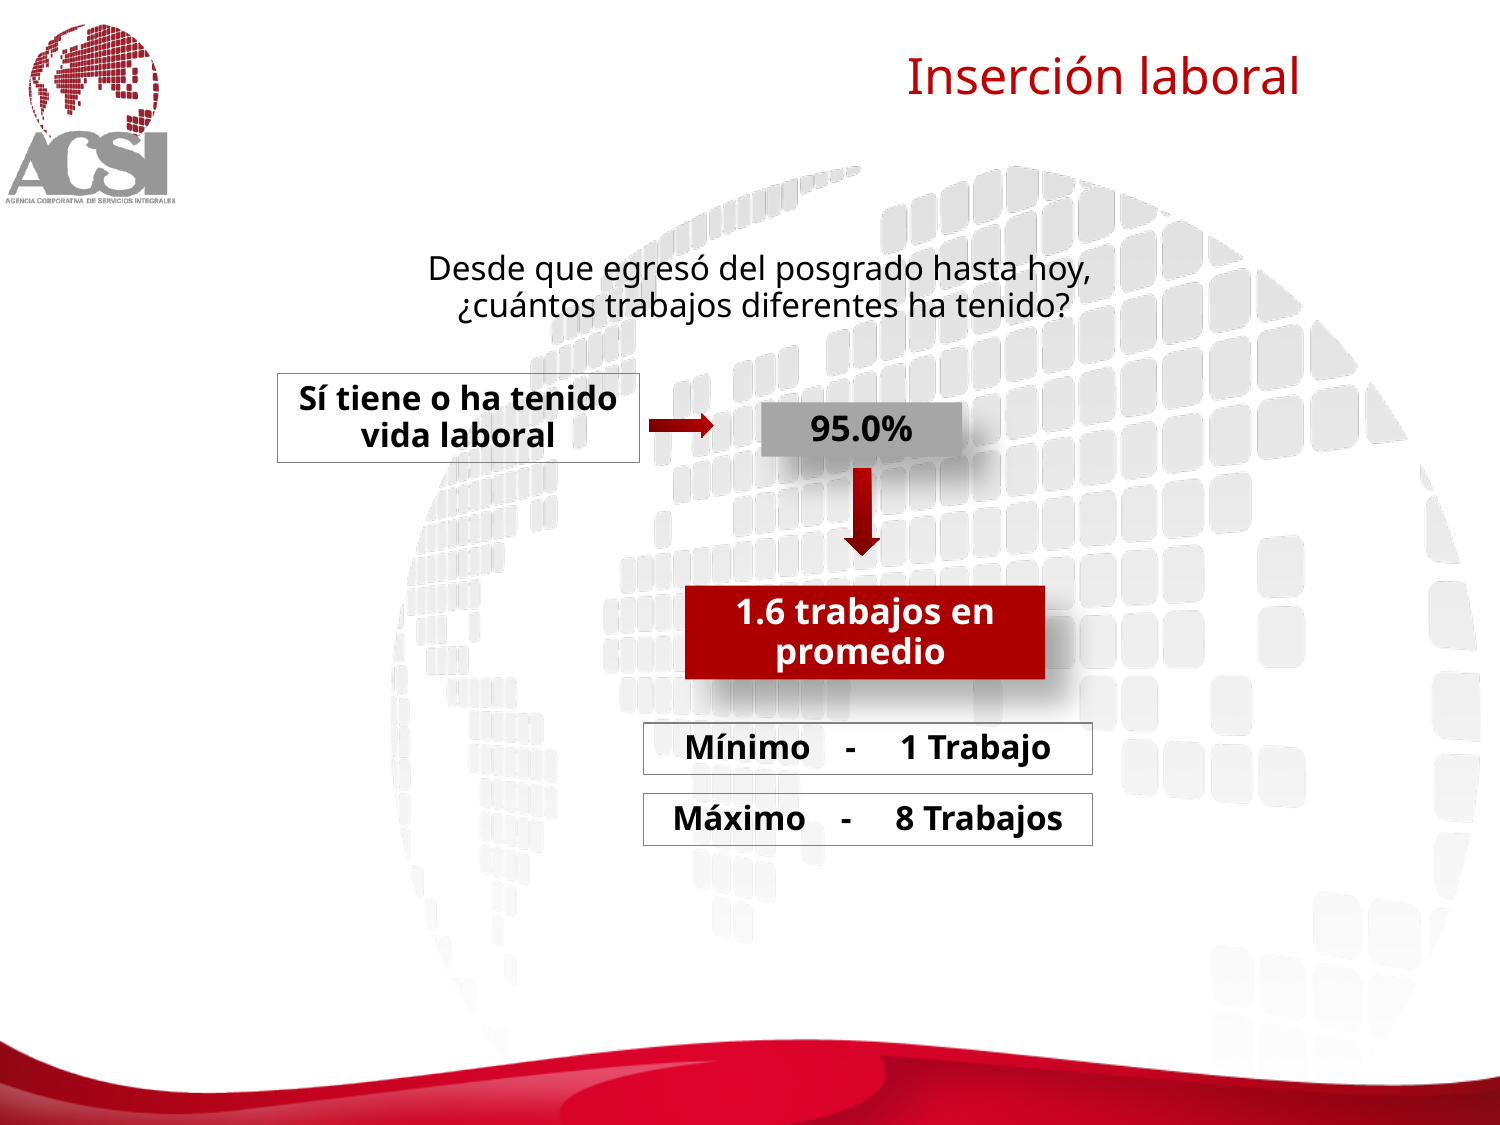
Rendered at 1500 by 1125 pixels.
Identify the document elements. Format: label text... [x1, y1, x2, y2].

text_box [277, 373, 1093, 847]
text_box Inserción laboral [649, 42, 1500, 114]
text_box Desde que egresó del posgrado hasta hoy, ¿cuántos trabajos diferentes ha tenido? [29, 243, 1500, 333]
picture [0, 19, 182, 208]
picture [372, 149, 1500, 243]
picture [0, 333, 1500, 1125]
